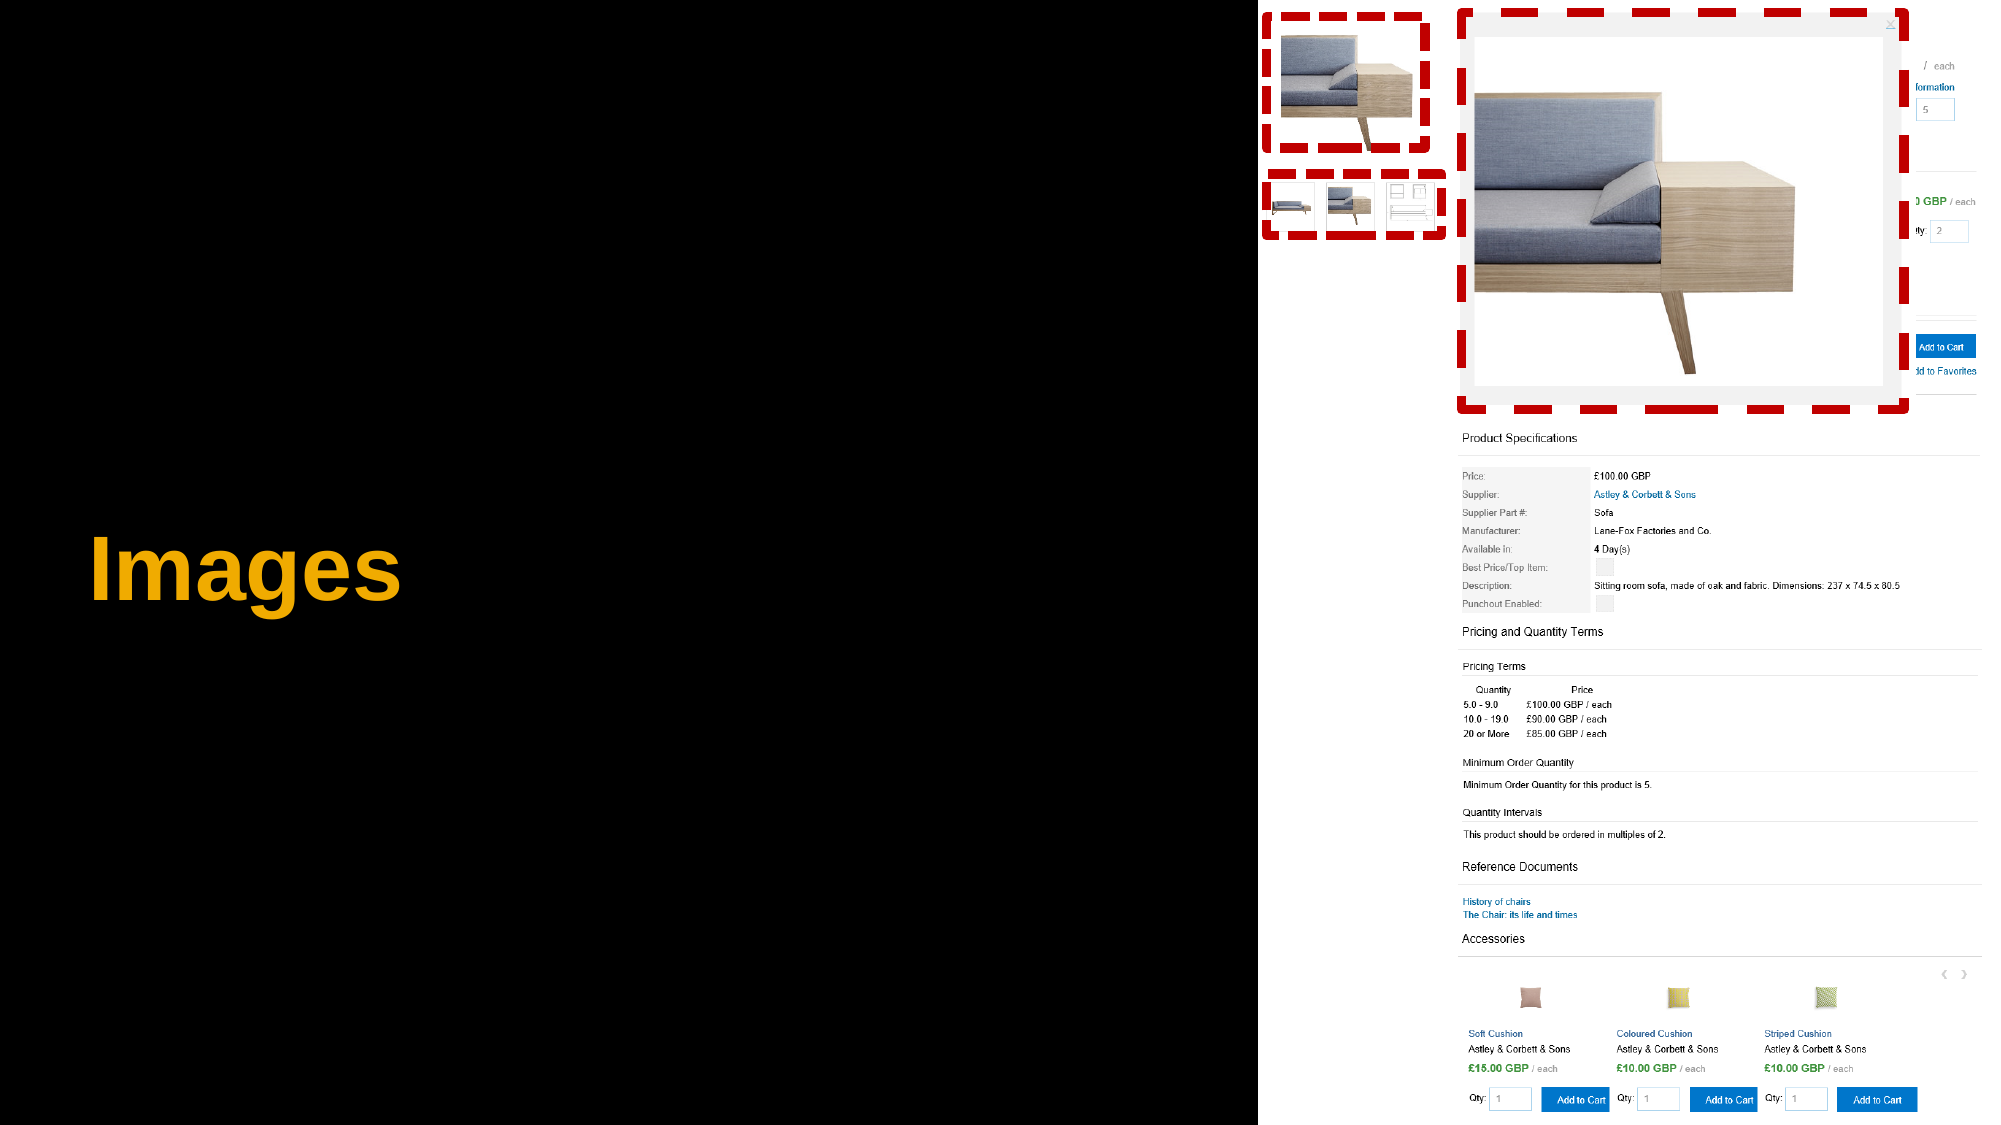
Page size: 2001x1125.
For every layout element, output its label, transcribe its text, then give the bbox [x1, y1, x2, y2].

title Images [88, 508, 1252, 620]
picture [1257, 0, 2001, 1125]
